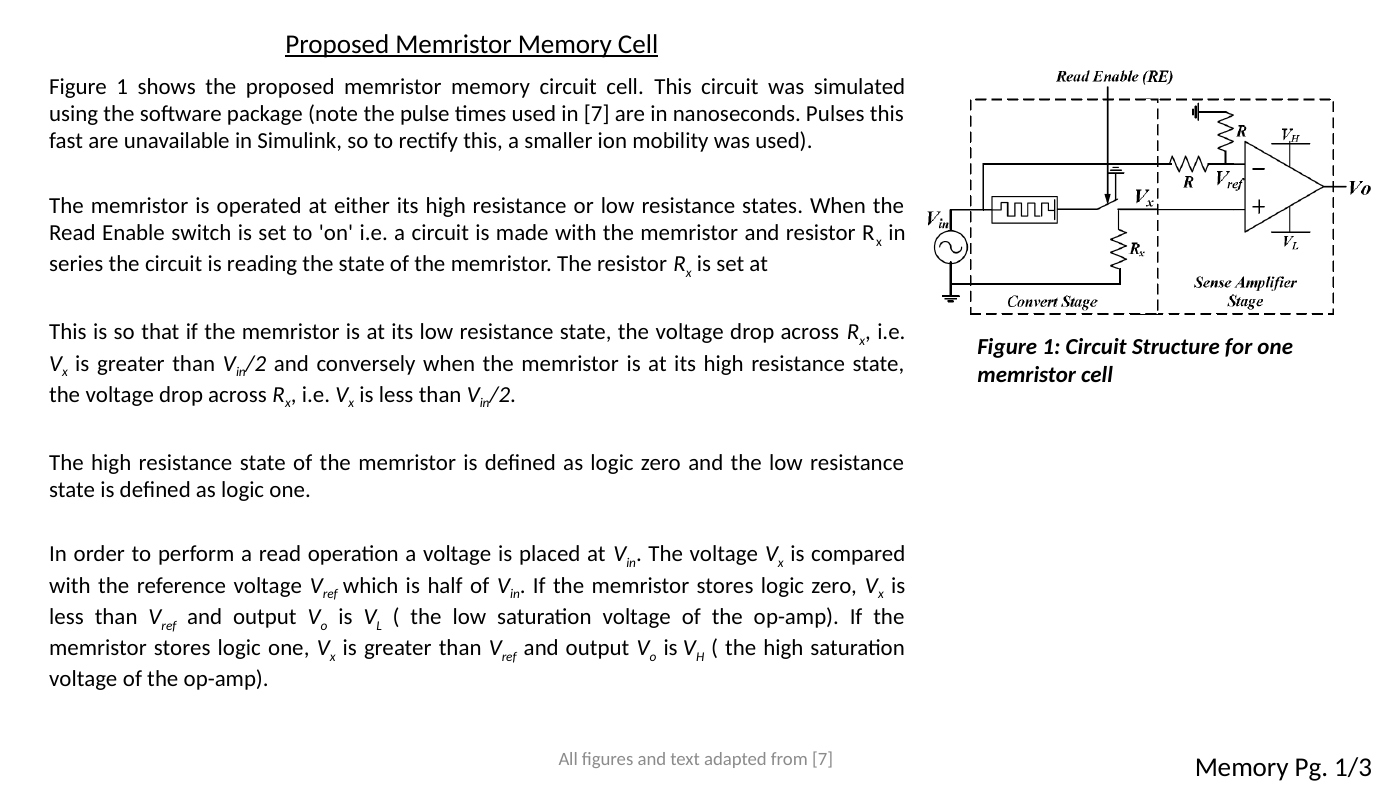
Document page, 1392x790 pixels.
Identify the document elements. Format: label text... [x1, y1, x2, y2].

text_box Proposed Memristor Memory Cell [270, 18, 684, 66]
footer All figures and text adapted from [7] [276, 737, 1116, 780]
text_box Memory Pg. 1/3 [1180, 741, 1392, 789]
text_box Figure 1: Circuit Structure for one memristor cell [962, 344, 1341, 395]
picture [919, 63, 1383, 336]
